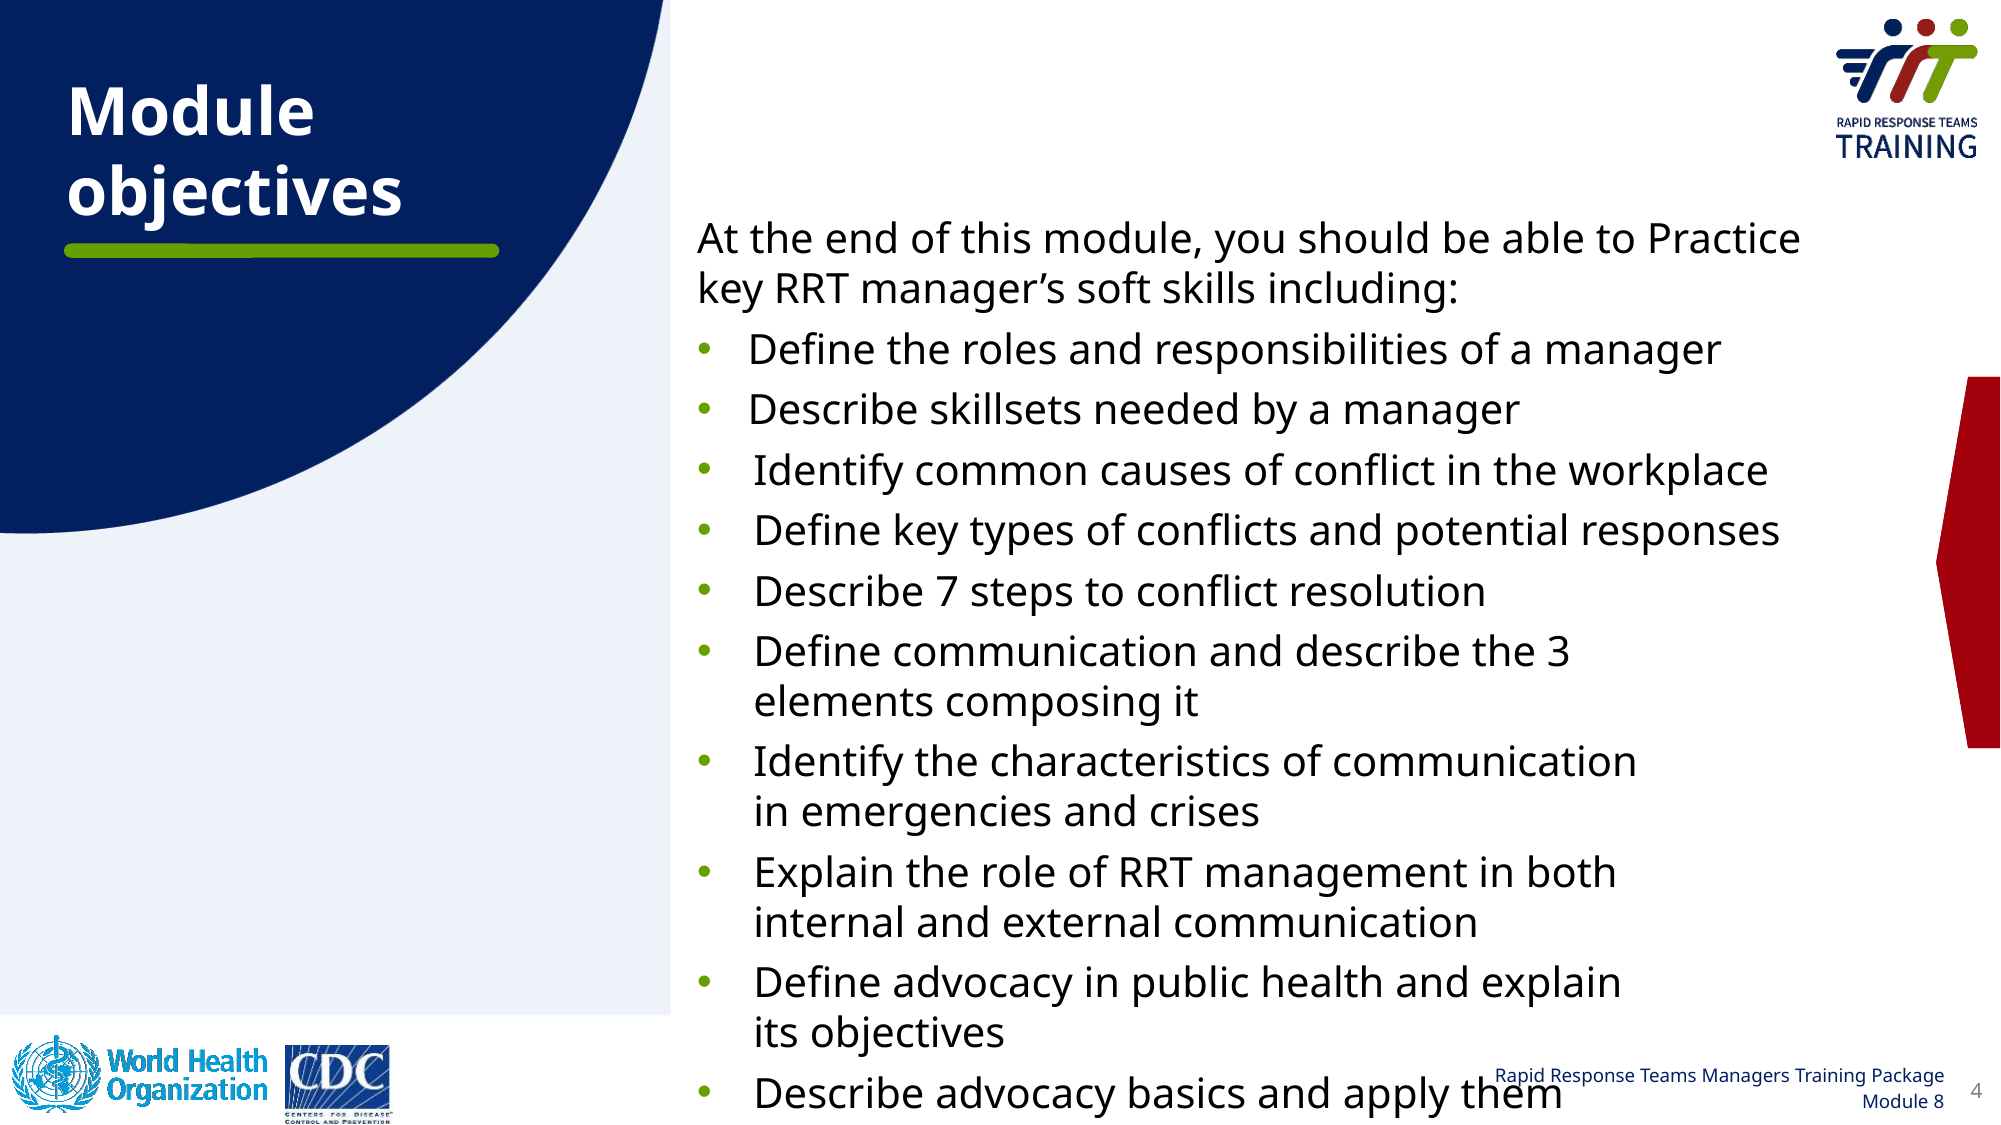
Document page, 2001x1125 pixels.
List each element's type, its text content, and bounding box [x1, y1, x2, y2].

picture [12, 1084, 46, 1113]
picture [46, 1056, 54, 1061]
text_box At the end of this module, you should be able to Practice key RRT manager’s soft skills including: Define the roles and responsibilities of a manager Describe skillsets needed by a manager Identify common causes of conflict in the workplace Define key types of conflicts and potential responses Describe 7 steps to conflict resolution Define communication and describe the 3 elements composing it Identify the characteristics of communication in emergencies and crises Explain the role of RRT management in both internal and external communication Define advocacy in public health and explain its objectives Describe advocacy basics and apply them [689, 204, 1866, 1124]
text_box Module objectives [59, 61, 531, 237]
picture [36, 1035, 267, 1113]
picture [38, 1092, 54, 1100]
picture [0, 0, 670, 538]
picture [43, 1088, 54, 1094]
picture [285, 1045, 393, 1124]
picture [1835, 19, 1978, 167]
picture [28, 1054, 36, 1077]
picture [34, 1058, 41, 1077]
slide_number 4 [1953, 1070, 2000, 1124]
picture [50, 1109, 62, 1113]
picture [38, 1044, 53, 1052]
text_box [1936, 376, 2000, 749]
picture [12, 1035, 53, 1067]
